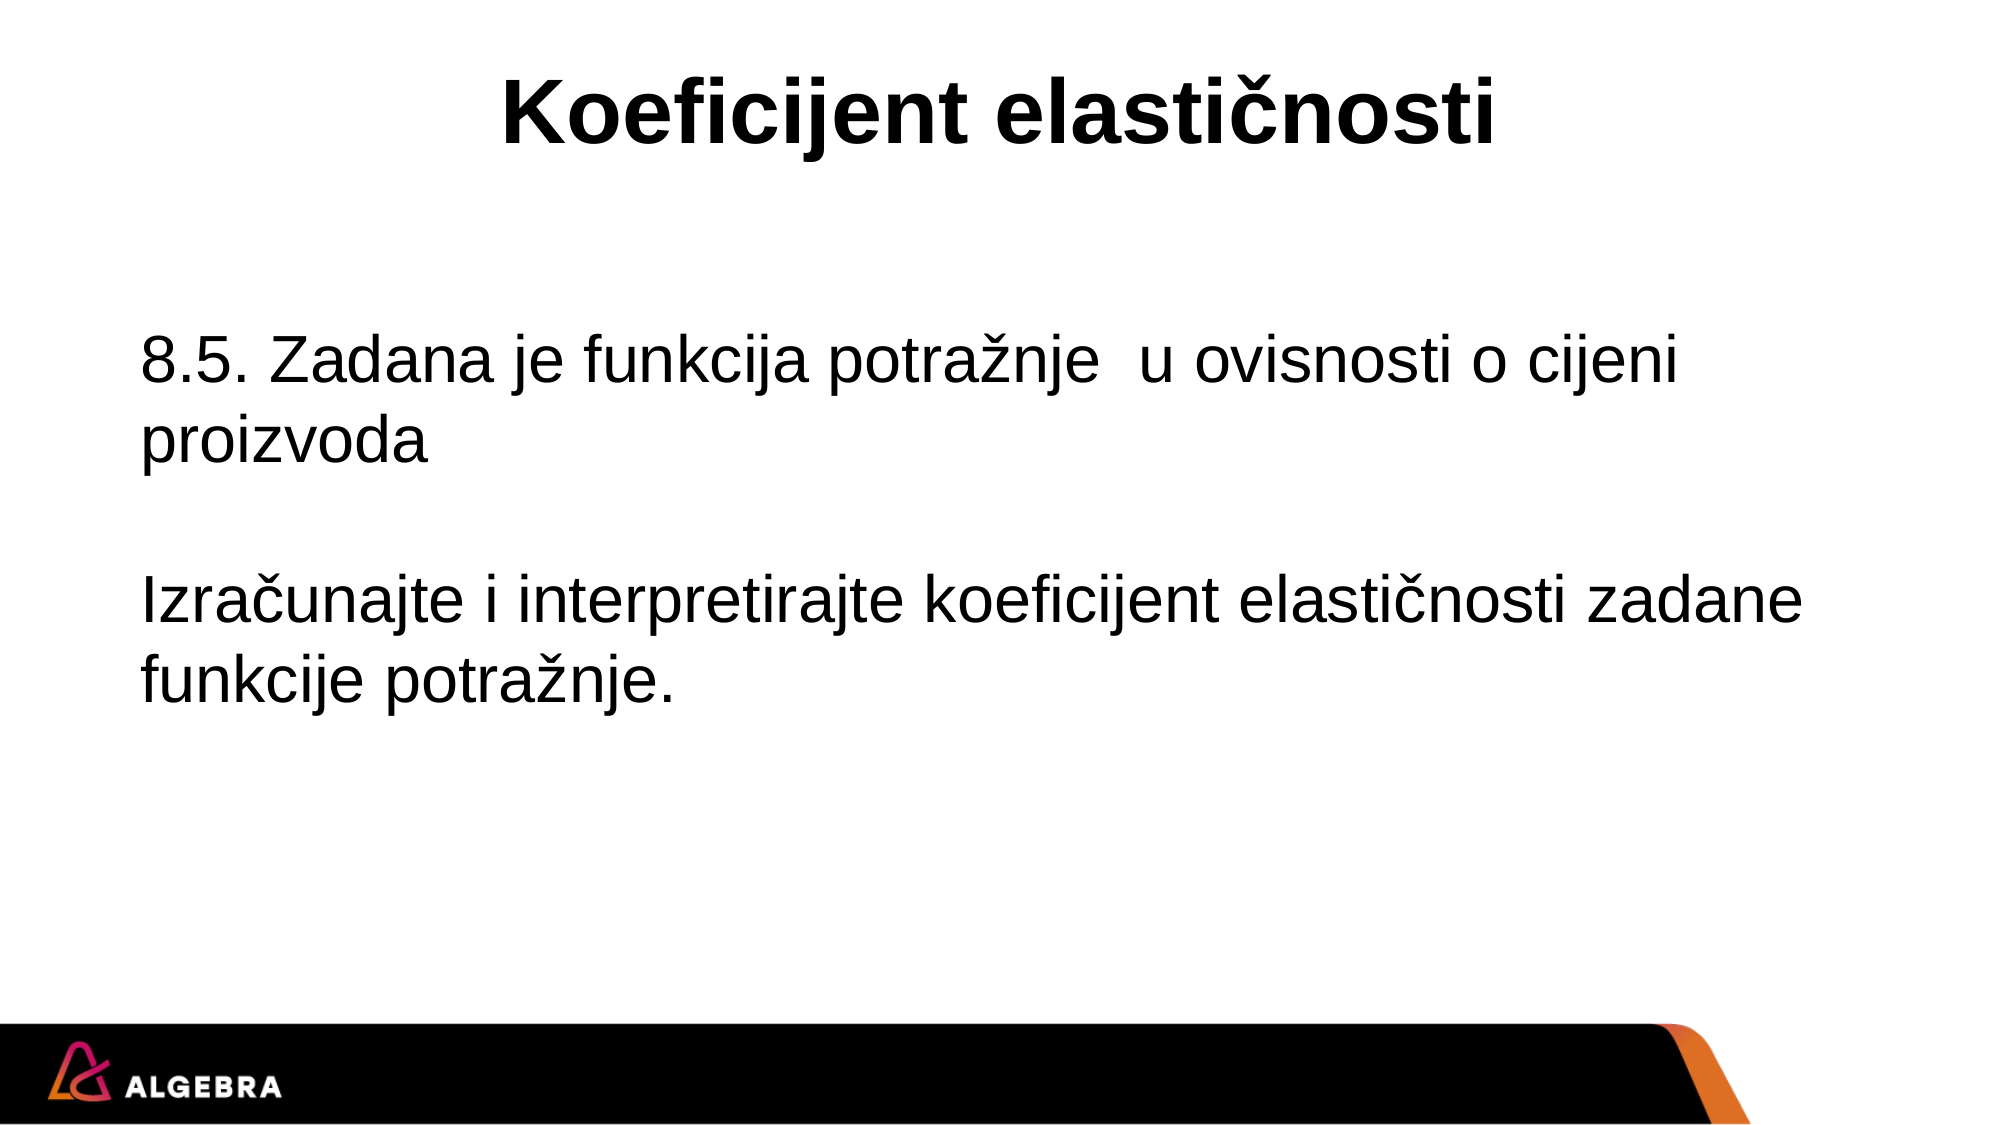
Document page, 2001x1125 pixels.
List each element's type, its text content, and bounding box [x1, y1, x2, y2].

picture [0, 1023, 1958, 1125]
title Koeficijent elastičnosti [137, 4, 1863, 223]
